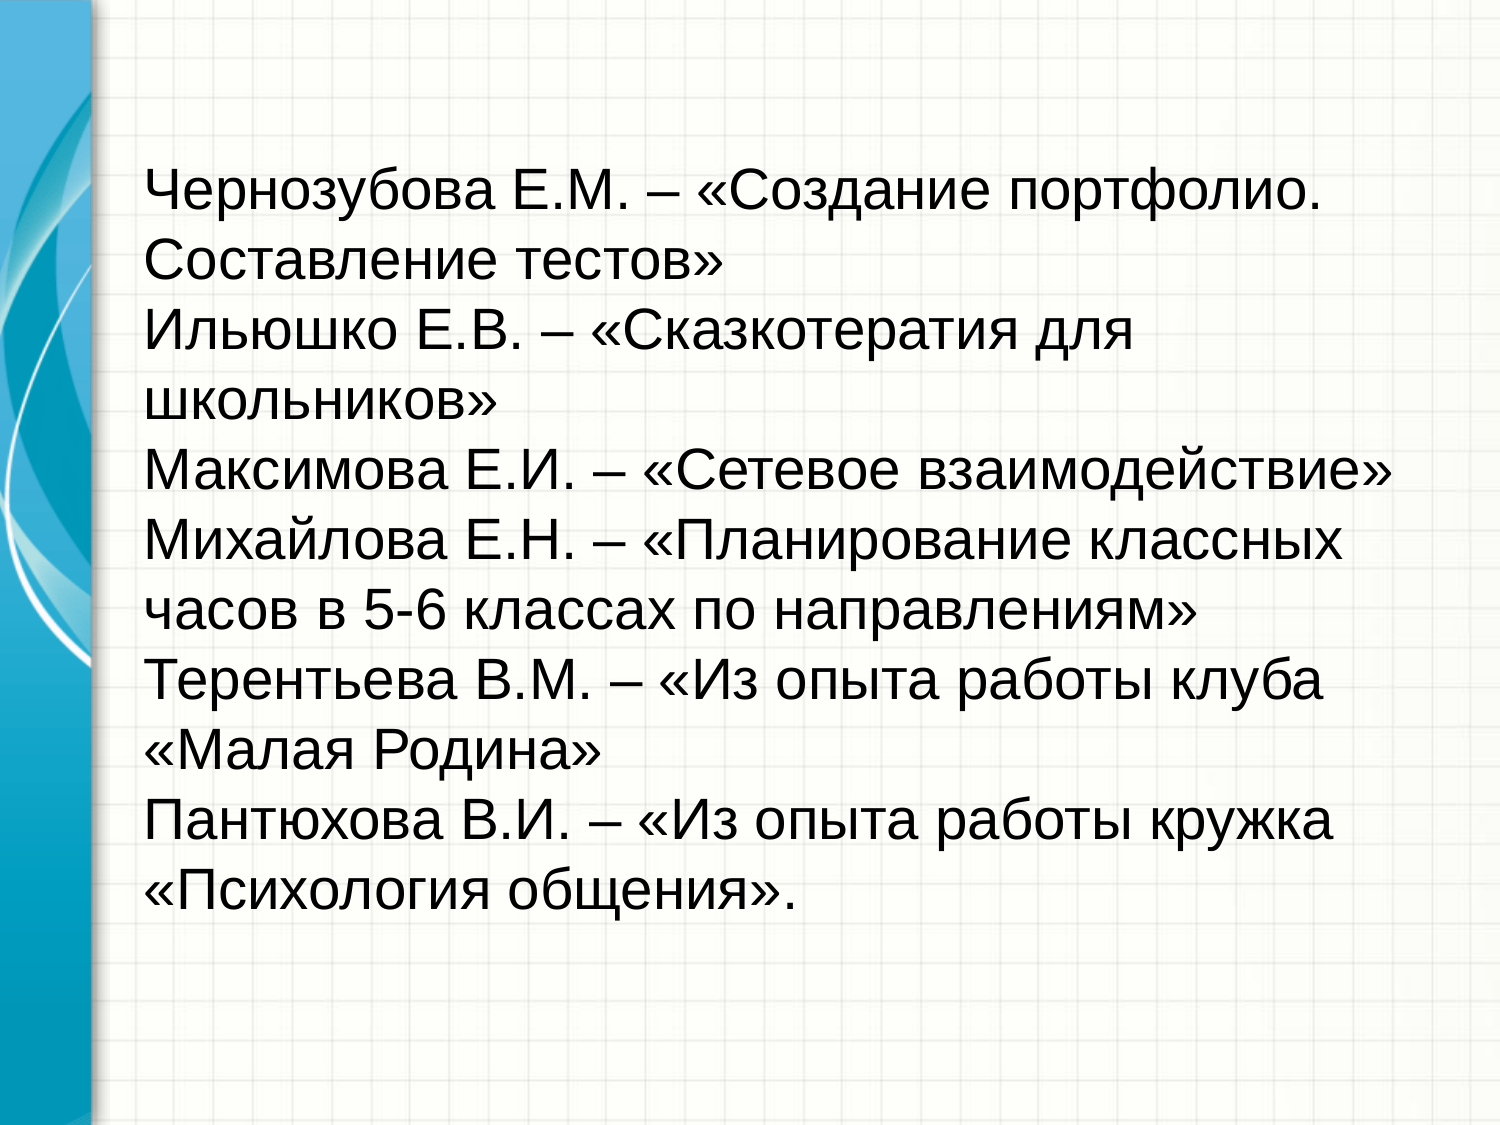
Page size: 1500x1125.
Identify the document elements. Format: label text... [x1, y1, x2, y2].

text_box Чернозубова Е.М. – «Создание портфолио. Составление тестов» Ильюшко Е.В. – «Сказкотератия для школьников» Максимова Е.И. – «Сетевое взаимодействие» Михайлова Е.Н. – «Планирование классных часов в 5-6 классах по направлениям» Терентьева В.М. – «Из опыта работы клуба «Малая Родина» Пантюхова В.И. – «Из опыта работы кружка «Психология общения». [128, 143, 1418, 974]
picture [0, 0, 1500, 1125]
